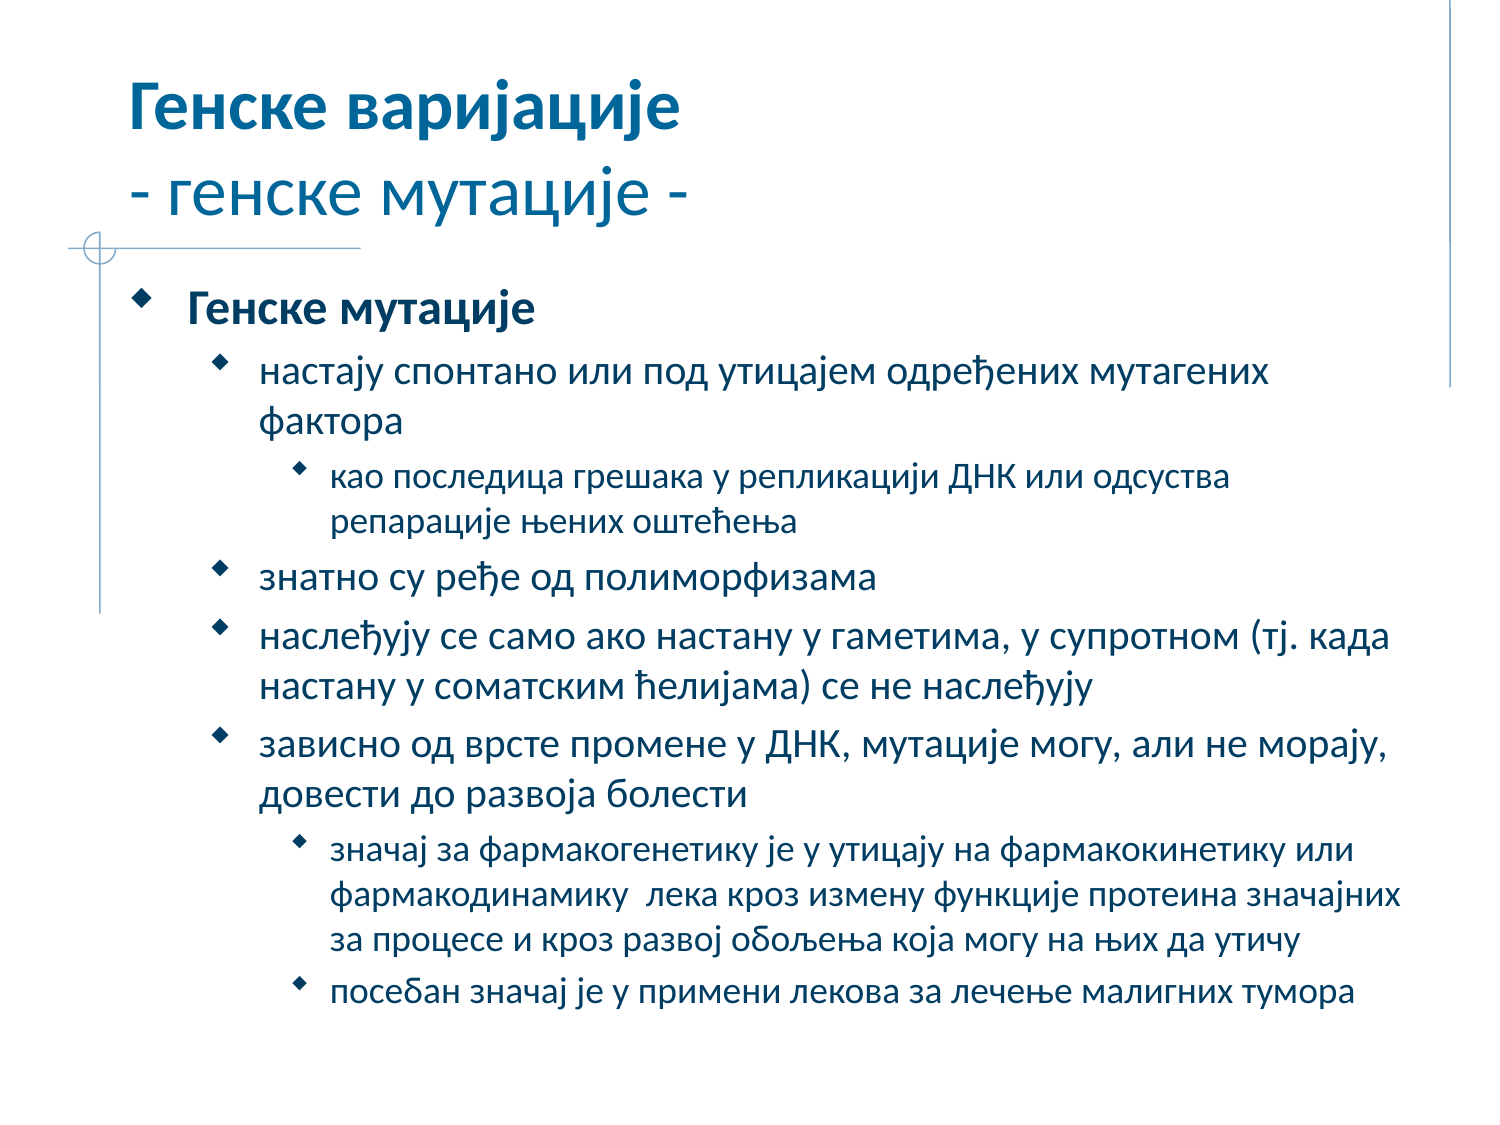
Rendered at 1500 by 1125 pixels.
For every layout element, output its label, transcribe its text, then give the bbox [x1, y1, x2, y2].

title Генске варијације - генске мутације - [113, 49, 1436, 238]
list Генске мутације настају спонтано или под утицајем одређених мутагених фактора као последица грешака у репликацији ДНК или одсуства репарације њених оштећења знатно су ређе од полиморфизама наслеђују се само ако настану у гаметима, у супротном (тј. када настану у соматским ћелијама) се не наслеђују зависно од врсте промене у ДНК, мутације могу, али не морају, довести до развоја болести значај за фармакогенетику је у утицају на фармакокинетику или фармакодинамику лека кроз измену функције протеина значајних за процесе и кроз развој обољења која могу на њих да утичу посебан значај је у примени лекова за лечење малигних тумора [111, 266, 1436, 1071]
